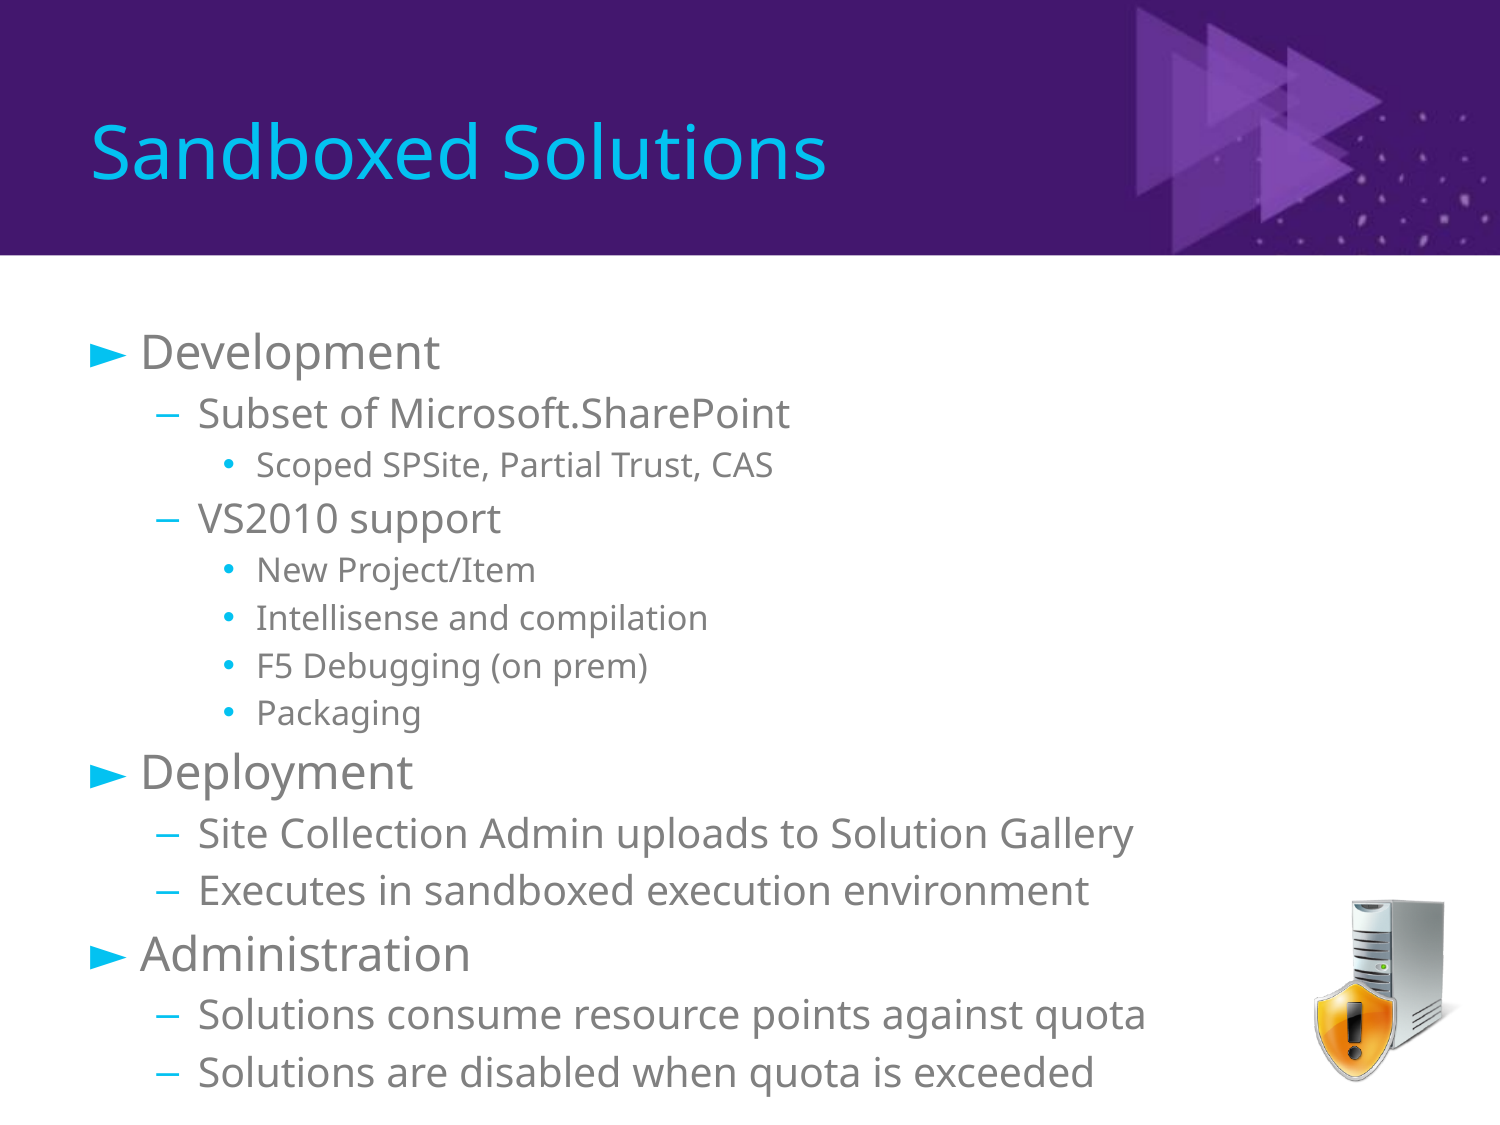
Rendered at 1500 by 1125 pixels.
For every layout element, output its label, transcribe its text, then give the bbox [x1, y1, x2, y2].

title Sandboxed Solutions [75, 56, 1425, 244]
list Development Subset of Microsoft.SharePoint Scoped SPSite, Partial Trust, CAS VS2010 support New Project/Item Intellisense and compilation F5 Debugging (on prem) Packaging Deployment Site Collection Admin uploads to Solution Gallery Executes in sandboxed execution environment Administration Solutions consume resource points against quota Solutions are disabled when quota is exceeded [75, 314, 1425, 1106]
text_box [1298, 899, 1463, 1088]
picture [0, 0, 1500, 255]
